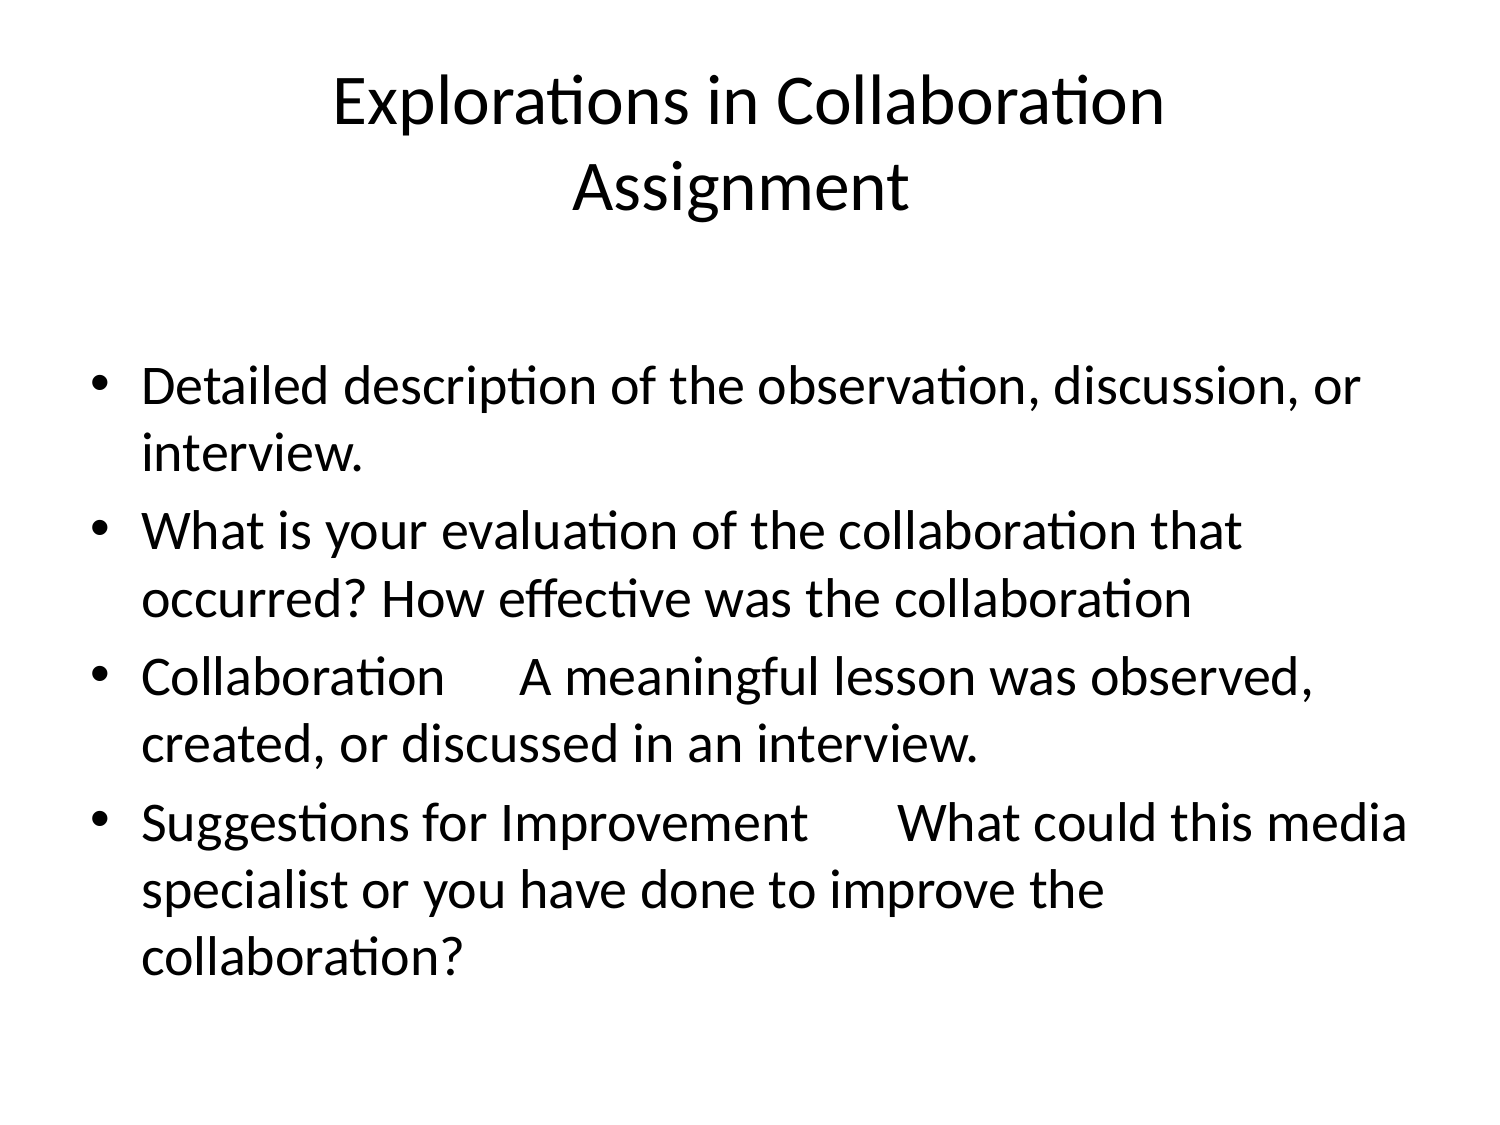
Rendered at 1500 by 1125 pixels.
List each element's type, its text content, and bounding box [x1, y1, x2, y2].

title Explorations in Collaboration Assignment [75, 45, 1425, 233]
list Detailed description of the observation, discussion, or interview. What is your evaluation of the collaboration that occurred? How effective was the collaboration Collaboration A meaningful lesson was observed, created, or discussed in an interview. Suggestions for Improvement What could this media specialist or you have done to improve the collaboration? [75, 262, 1425, 1005]
